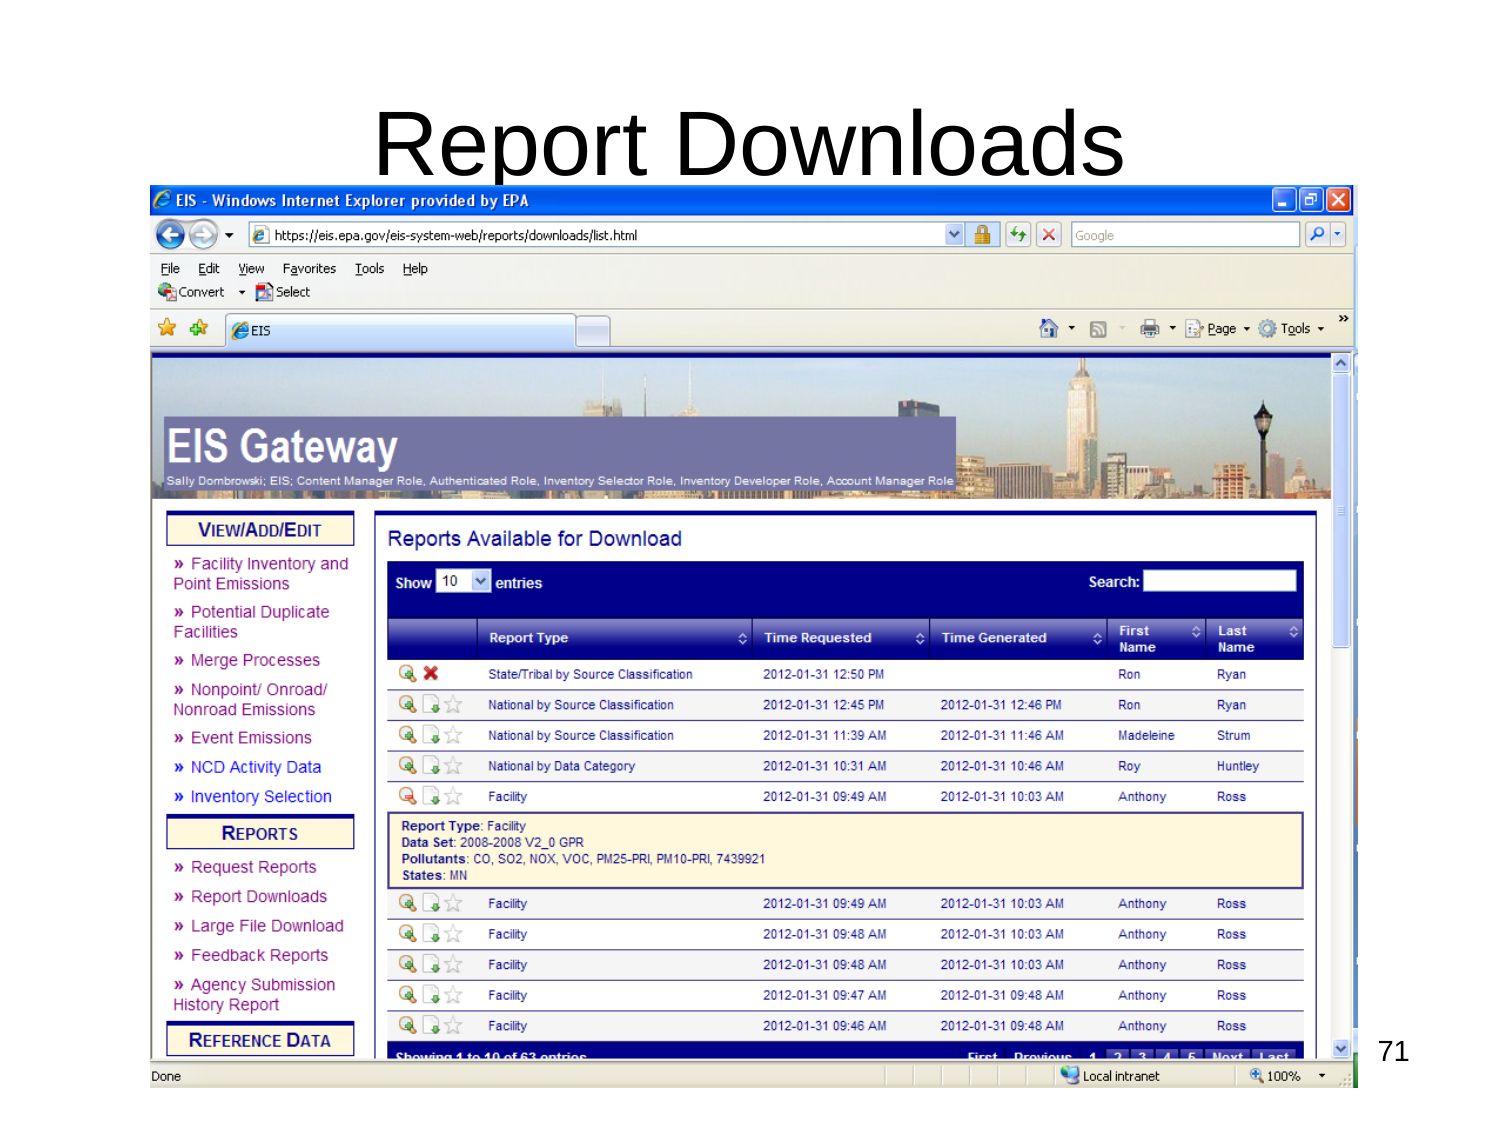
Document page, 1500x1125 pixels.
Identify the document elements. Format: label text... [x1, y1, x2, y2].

slide_number 71 [1074, 1024, 1426, 1103]
title Report Downloads [74, 44, 1426, 233]
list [149, 185, 1358, 1088]
